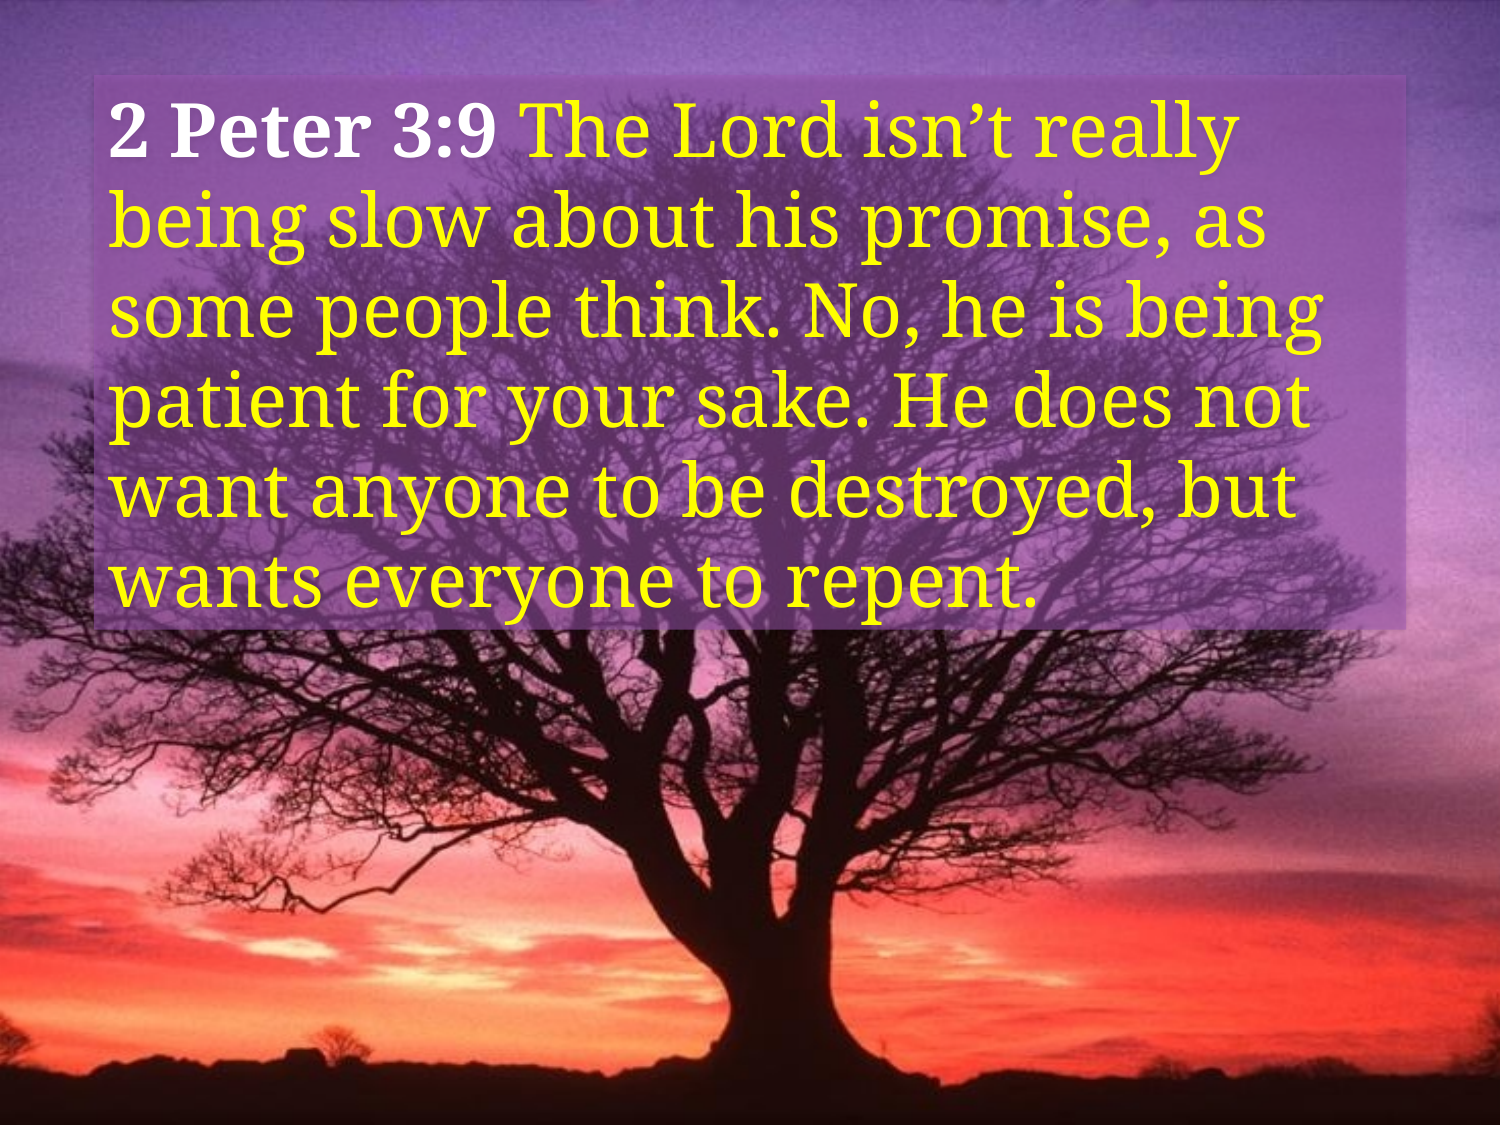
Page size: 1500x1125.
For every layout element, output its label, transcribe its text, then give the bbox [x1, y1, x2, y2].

text_box 2 Peter 3:9 The Lord isn’t really being slow about his promise, as some people think. No, he is being patient for your sake. He does not want anyone to be destroyed, but wants everyone to repent. [93, 74, 1407, 630]
picture [0, 0, 1500, 1125]
